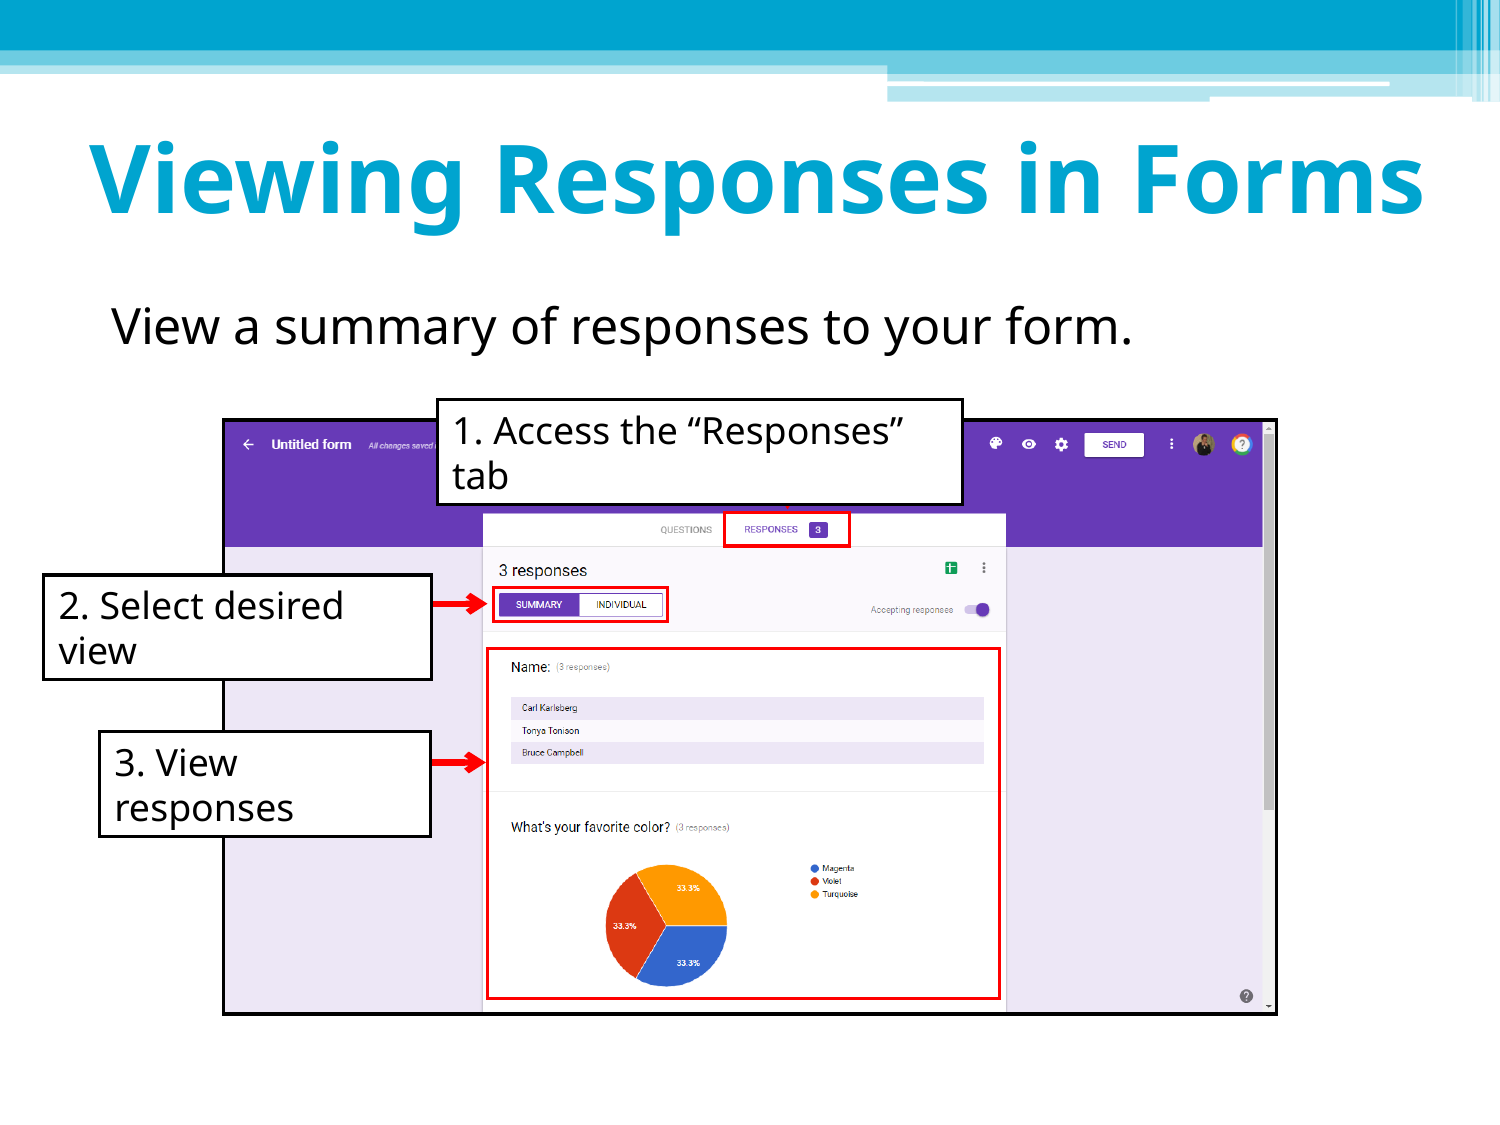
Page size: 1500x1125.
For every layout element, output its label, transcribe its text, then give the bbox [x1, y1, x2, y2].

text_box 2. Select desired view [43, 574, 224, 680]
text_box 3. View responses [99, 731, 224, 837]
picture [224, 421, 1275, 1013]
text_box 1. Access the “Responses” tab [437, 399, 963, 421]
list View a summary of responses to your form. [75, 288, 1418, 400]
title Viewing Responses in Forms [75, 75, 1500, 288]
